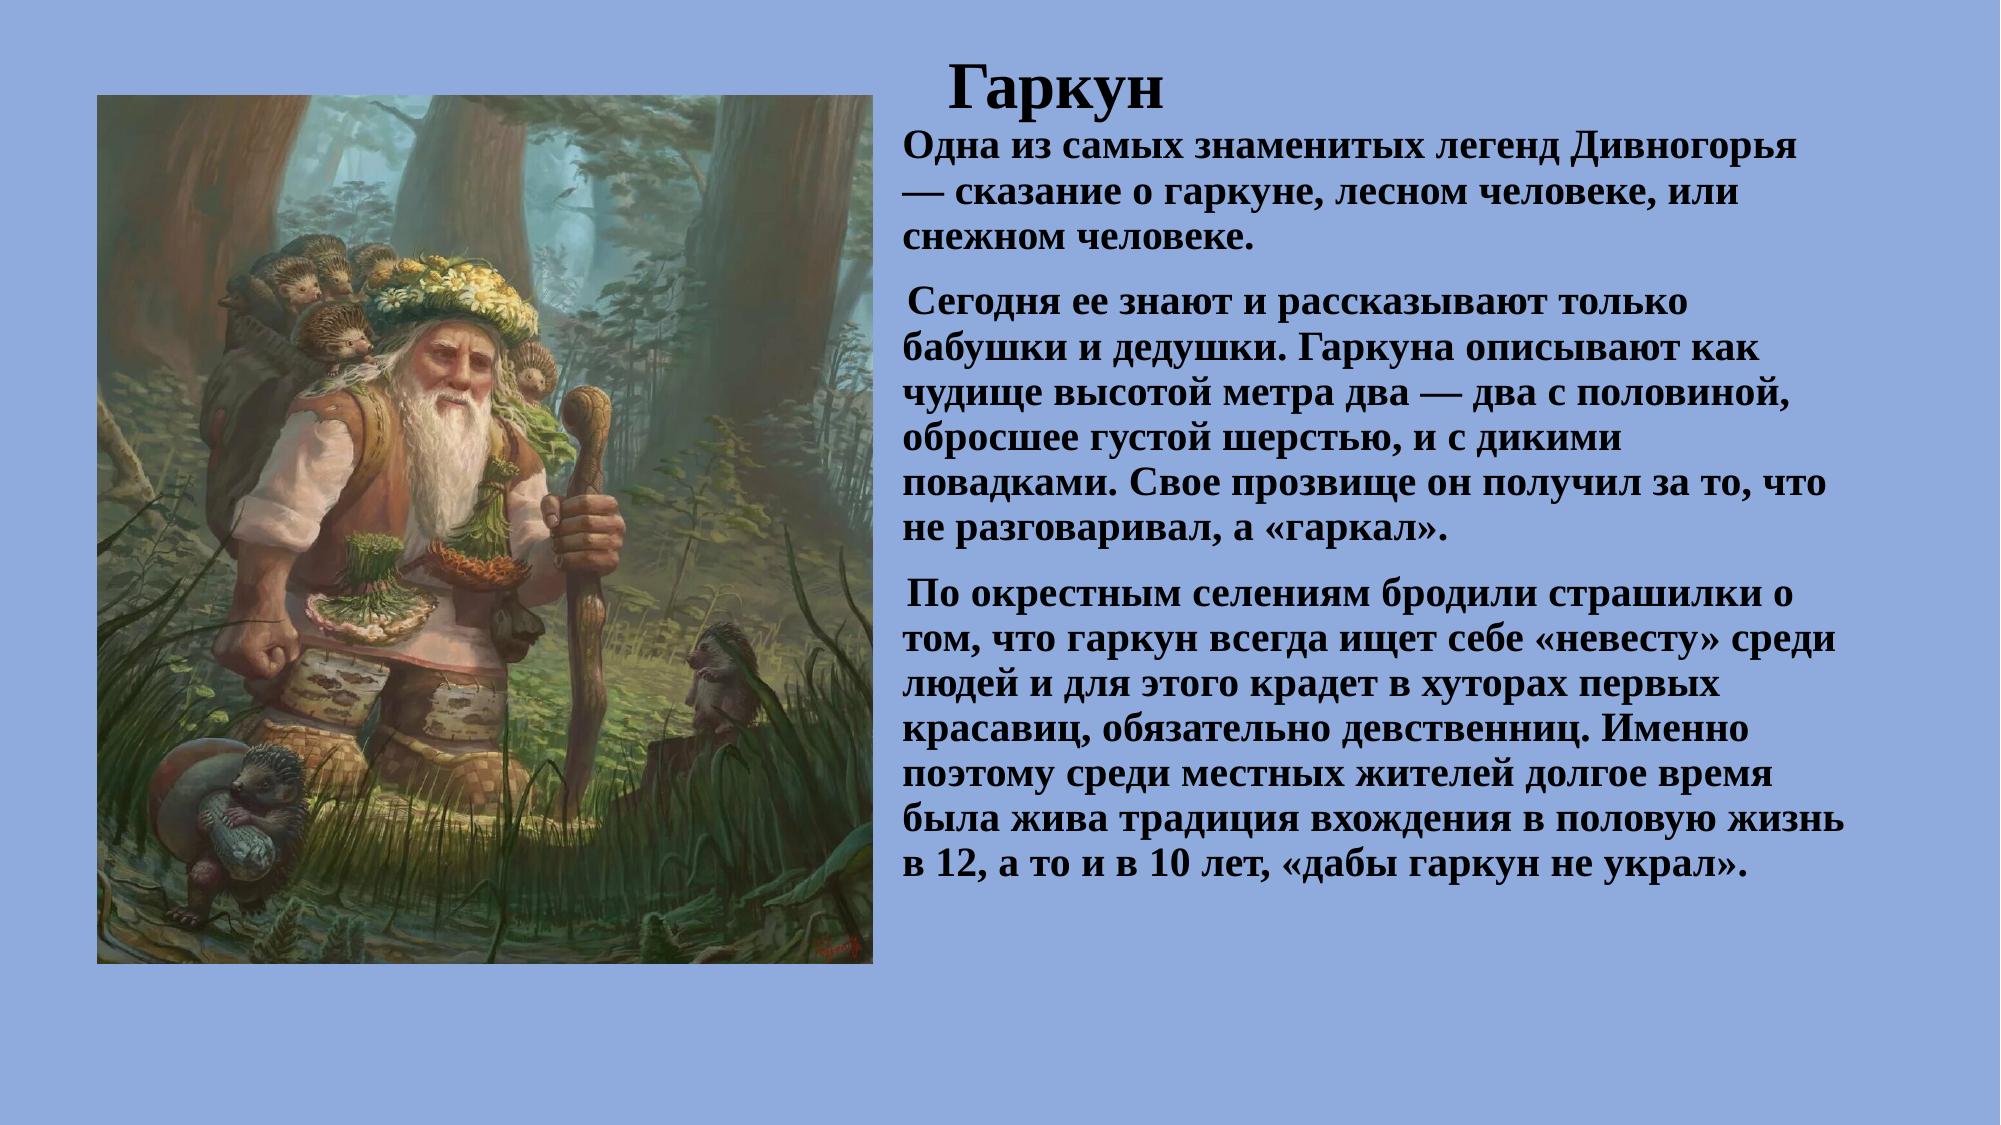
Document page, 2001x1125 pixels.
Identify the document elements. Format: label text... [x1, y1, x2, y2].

picture [97, 95, 873, 964]
list Гаркун Одна из самых знаменитых легенд Дивногорья — сказание о гаркуне, лесном человеке, или снежном человеке. Сегодня ее знают и рассказывают только бабушки и дедушки. Гаркуна описывают как чудище высотой метра два — два с половиной, обросшее густой шерстью, и с дикими повадками. Свое прозвище он получил за то, что не разговаривал, а «гаркал». По окрестным селениям бродили страшилки о том, что гаркун всегда ищет себе «невесту» среди людей и для этого крадет в хуторах первых красавиц, обязательно девственниц. Именно поэтому среди местных жителей долгое время была жива традиция вхождения в половую жизнь в 12, а то и в 10 лет, «дабы гаркун не украл». [849, 43, 1863, 1014]
